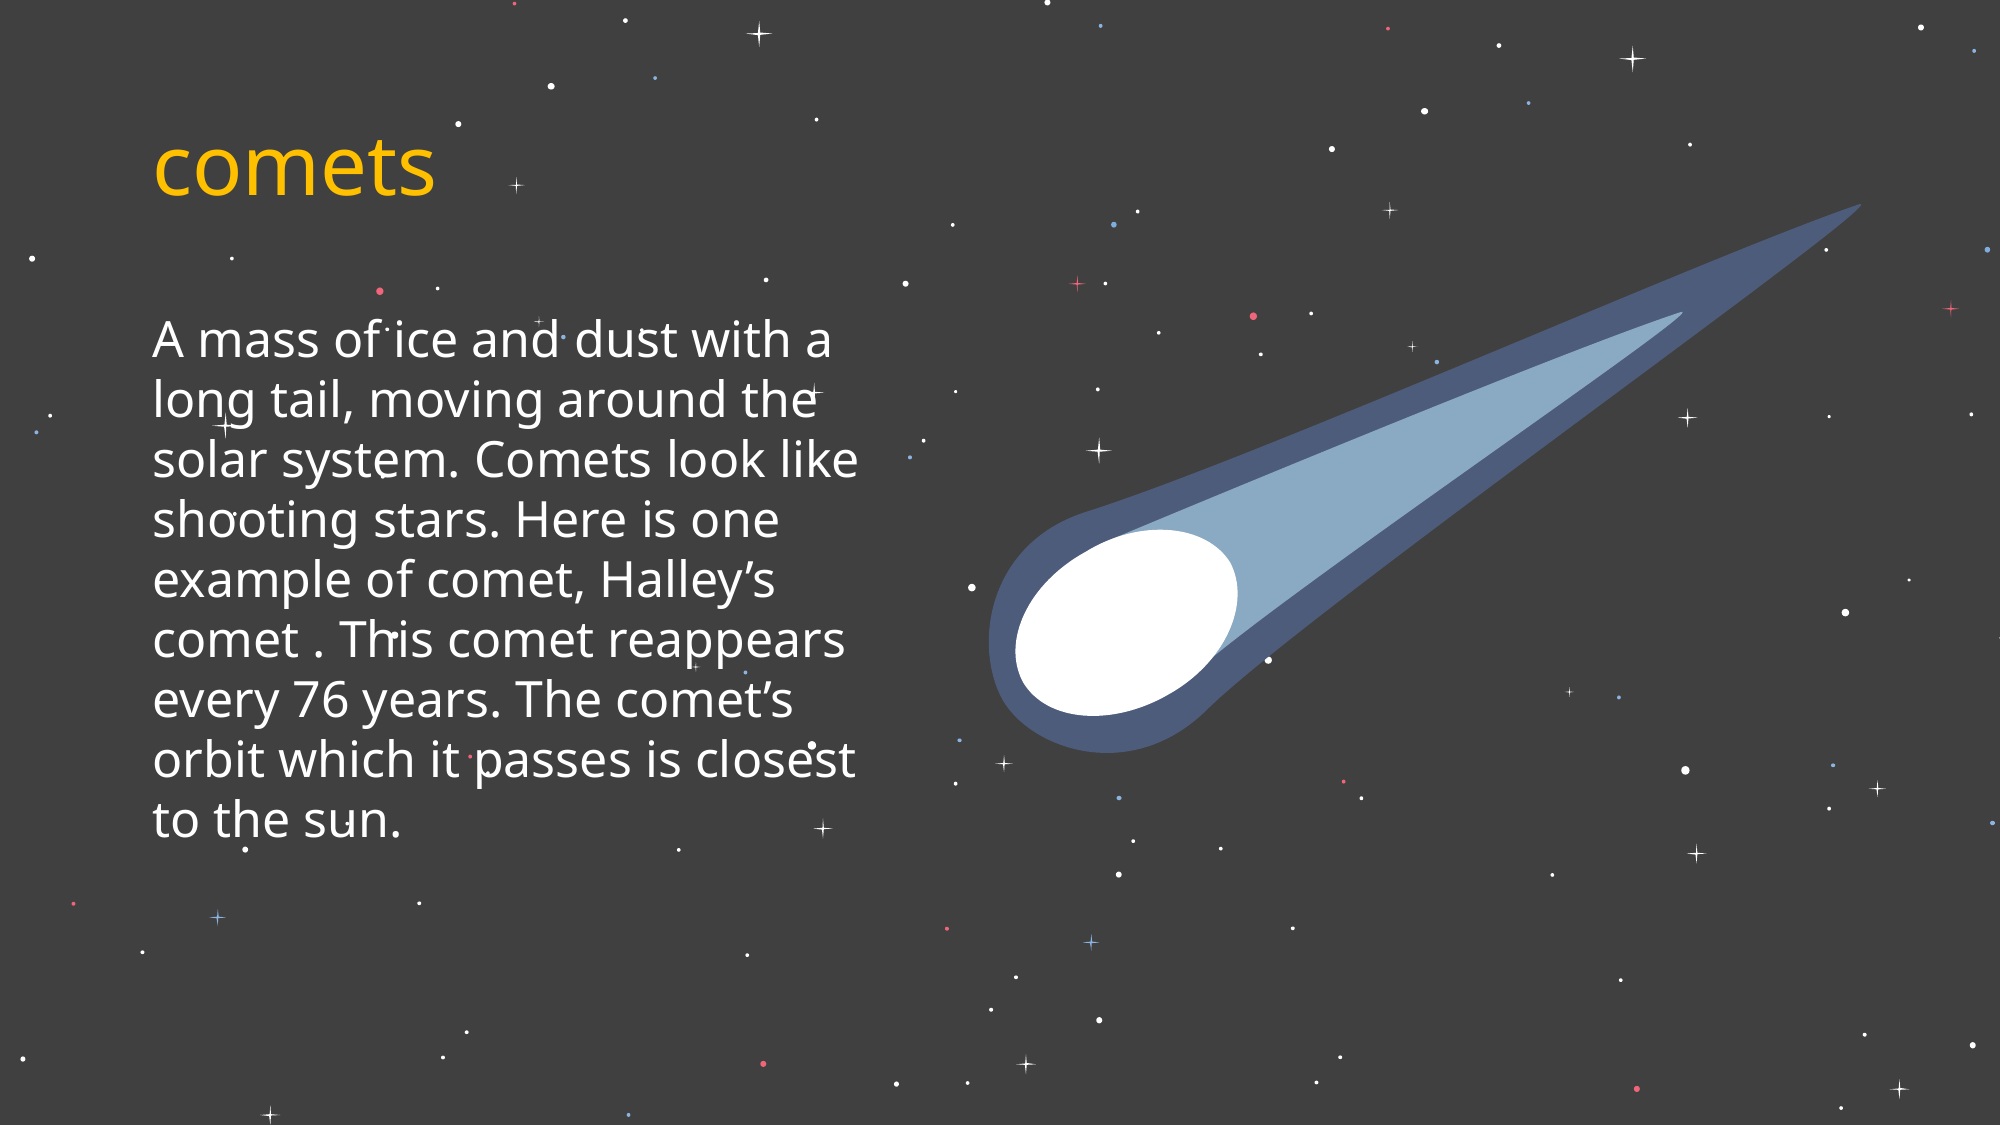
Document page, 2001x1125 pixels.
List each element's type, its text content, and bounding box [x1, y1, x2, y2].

title comets [137, 59, 1863, 278]
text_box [963, 220, 1929, 762]
list A mass of ice and dust with a long tail, moving around the solar system. Comets look like shooting stars. Here is one example of comet, Halley’s comet . This comet reappears every 76 years. The comet’s orbit which it passes is closest to the sun. [137, 299, 916, 1014]
